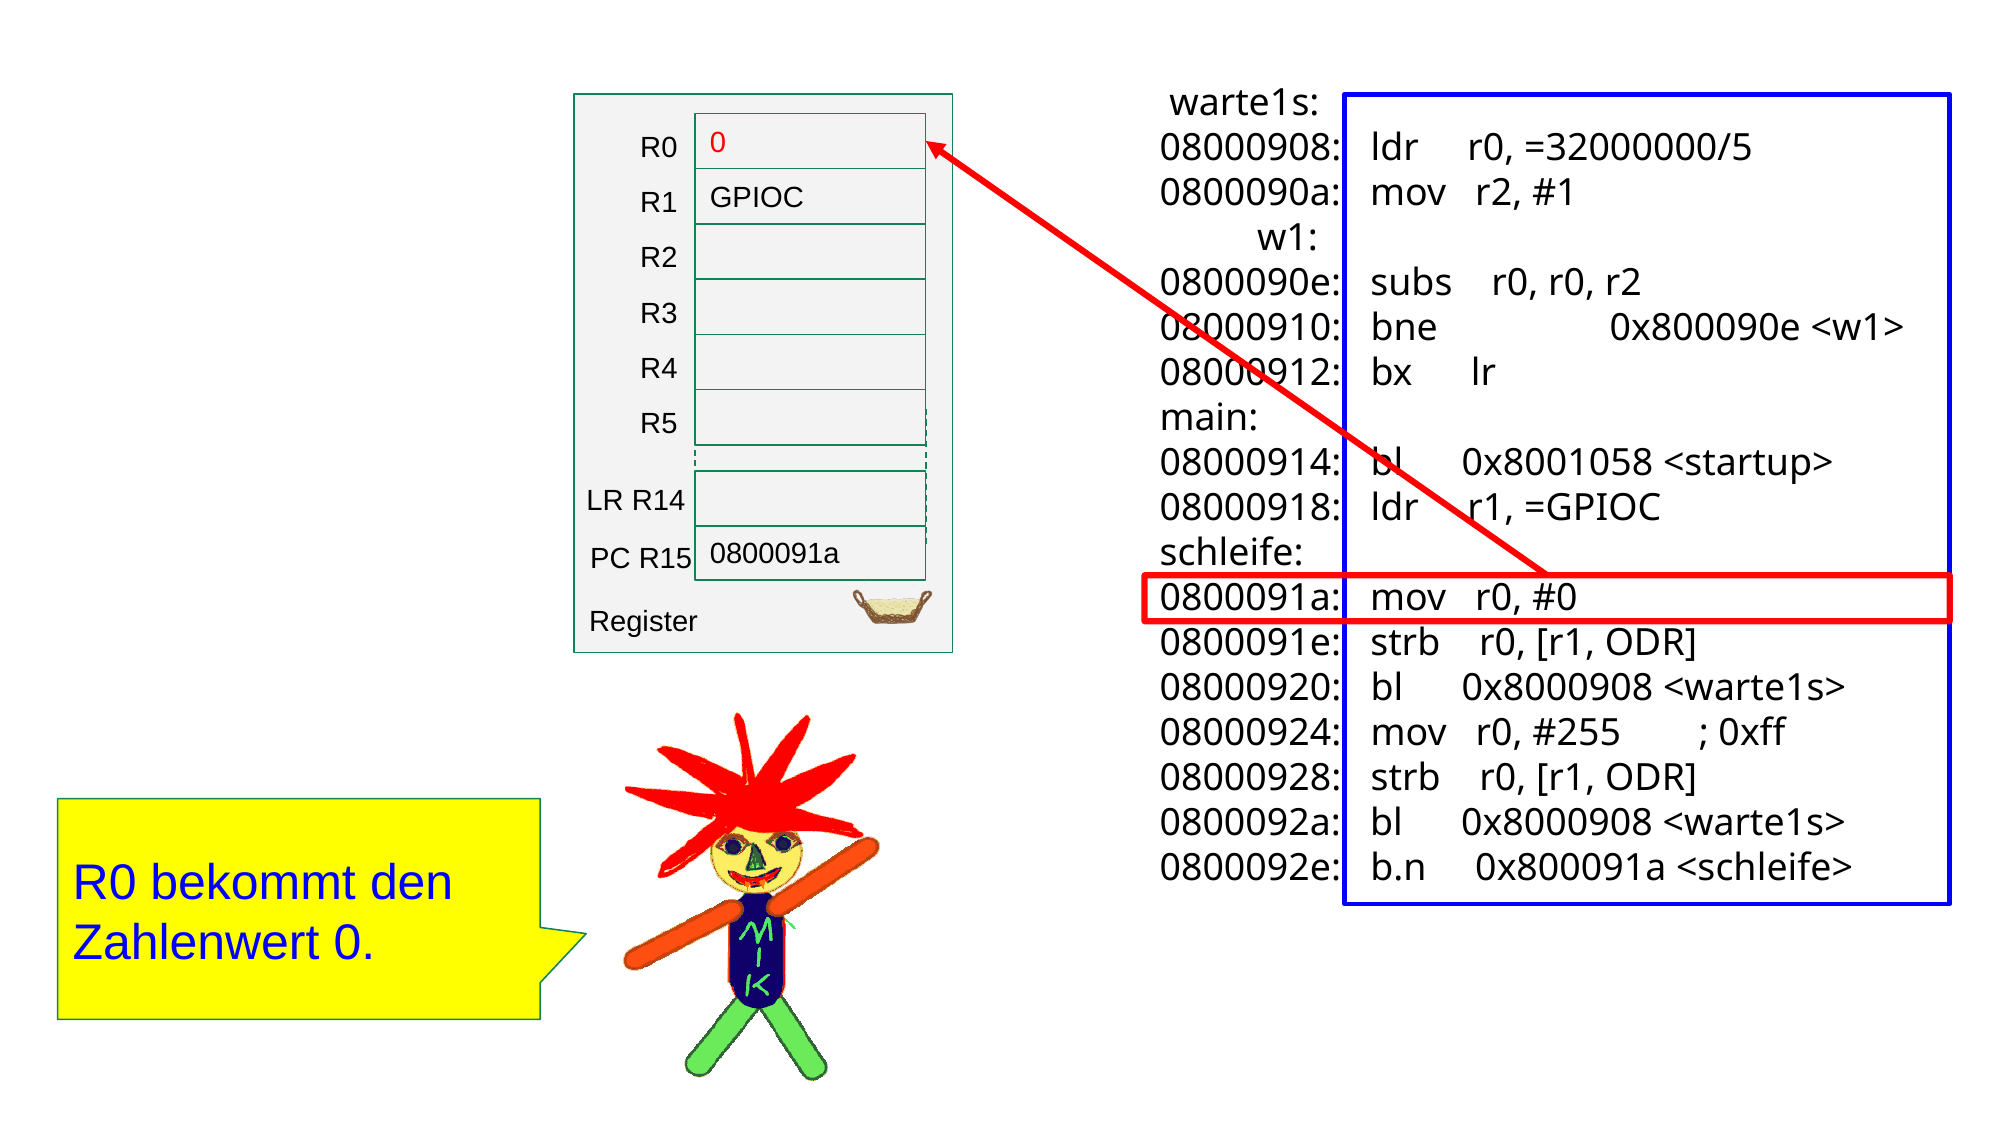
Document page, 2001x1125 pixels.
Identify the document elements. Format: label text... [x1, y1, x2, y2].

text_box [1344, 94, 1950, 575]
text_box warte1s: 08000908: ldr r0, =32000000/5 0800090a: mov r2, #1 w1: 0800090e: subs r0, r0, r2 08000910: bne 0x800090e <w1> 08000912: bx lr main: 08000914: bl 0x8001058 <startup> 08000918: ldr r1, =GPIOC schleife: 0800091a: mov r0, #0 0800091e: strb r0, [r1, ODR] 08000920: bl 0x8000908 <warte1s> 08000924: mov r0, #255 ; 0xff 08000928: strb r0, [r1, ODR] 0800092a: bl 0x8000908 <warte1s> 0800092e: b.n 0x800091a <schleife> [1144, 622, 1344, 904]
text_box [1144, 575, 1950, 622]
text_box [1344, 622, 1950, 904]
text_box R0 bekommt den Zahlenwert 0. [57, 798, 587, 1020]
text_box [573, 93, 953, 653]
text_box warte1s: 08000908: ldr r0, =32000000/5 0800090a: mov r2, #1 w1: 0800090e: subs r0, r0, r2 08000910: bne 0x800090e <w1> 08000912: bx lr main: 08000914: bl 0x8001058 <startup> 08000918: ldr r1, =GPIOC schleife: 0800091a: mov r0, #0 0800091e: strb r0, [r1, ODR] 08000920: bl 0x8000908 <warte1s> 08000924: mov r0, #255 ; 0xff 08000928: strb r0, [r1, ODR] 0800092a: bl 0x8000908 <warte1s> 0800092e: b.n 0x800091a <schleife> [1144, 70, 1950, 139]
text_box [925, 140, 1548, 576]
picture [596, 703, 897, 1089]
